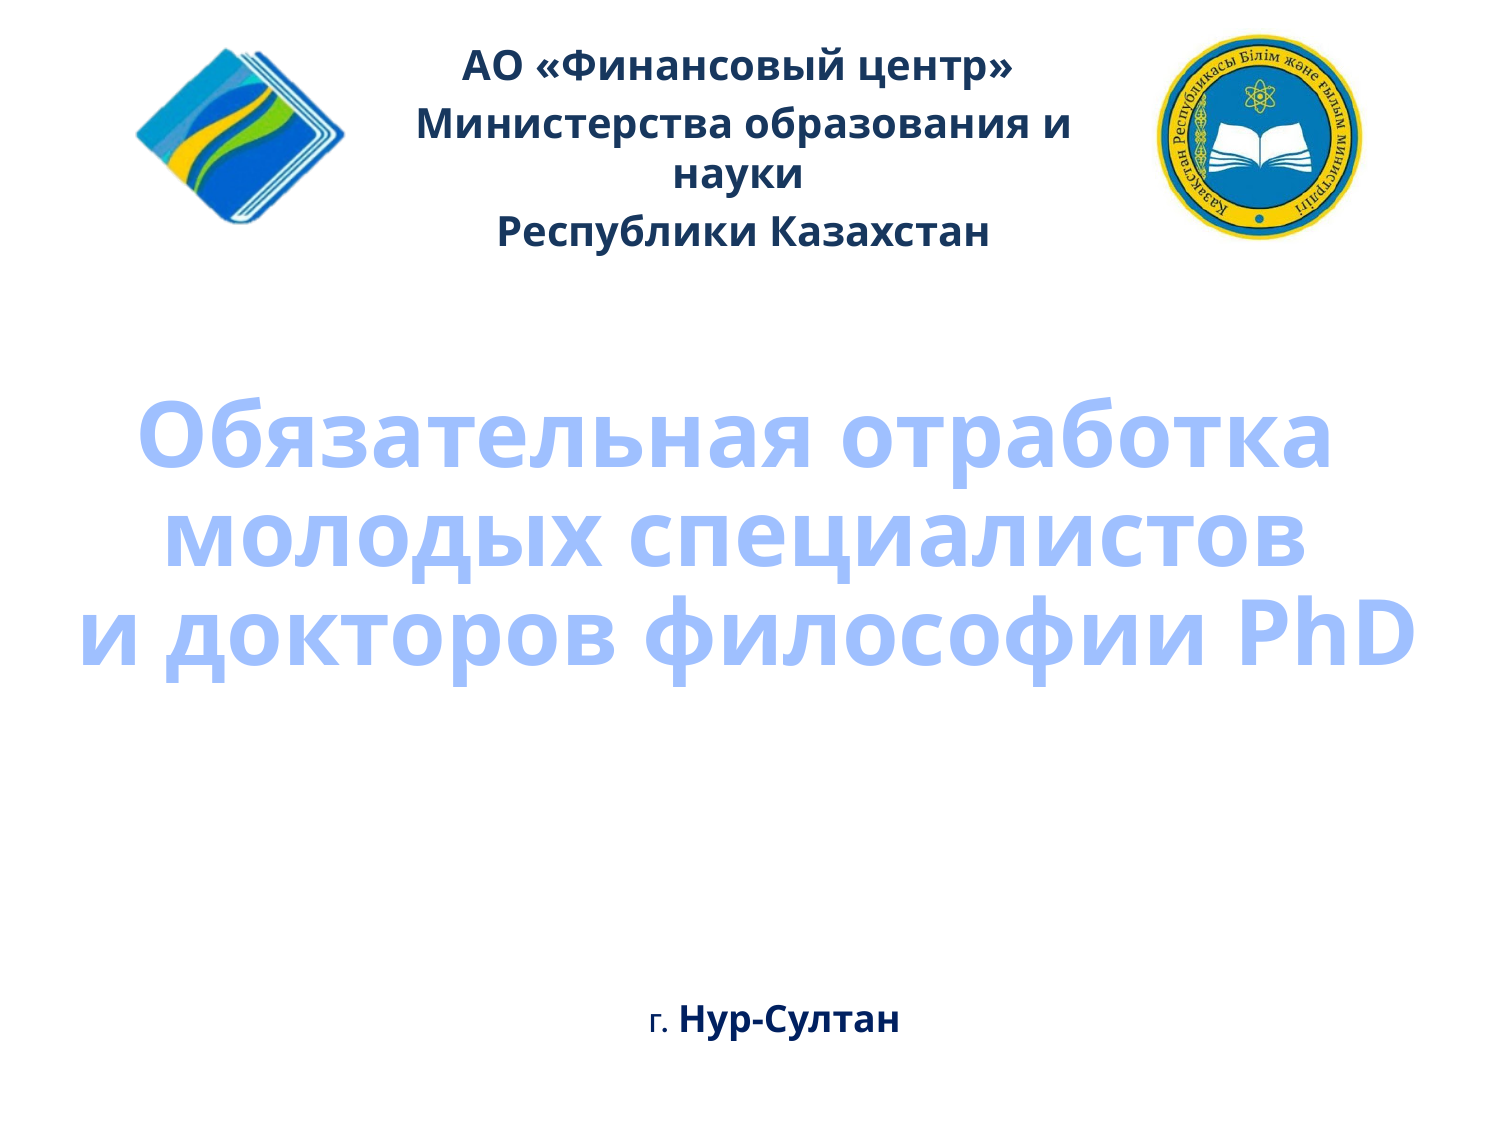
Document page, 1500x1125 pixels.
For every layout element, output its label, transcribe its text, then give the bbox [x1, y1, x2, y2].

picture [123, 30, 361, 231]
picture [1151, 28, 1368, 244]
text_box [24, 24, 1500, 100]
text_box АО «Финансовый центр» Министерства образования и науки Республики Казахстан [366, 100, 1146, 220]
text_box г. Нур-Султан [634, 987, 916, 1048]
text_box Обязательная отработка молодых специалистов и докторов философии PhD [13, 326, 1483, 747]
